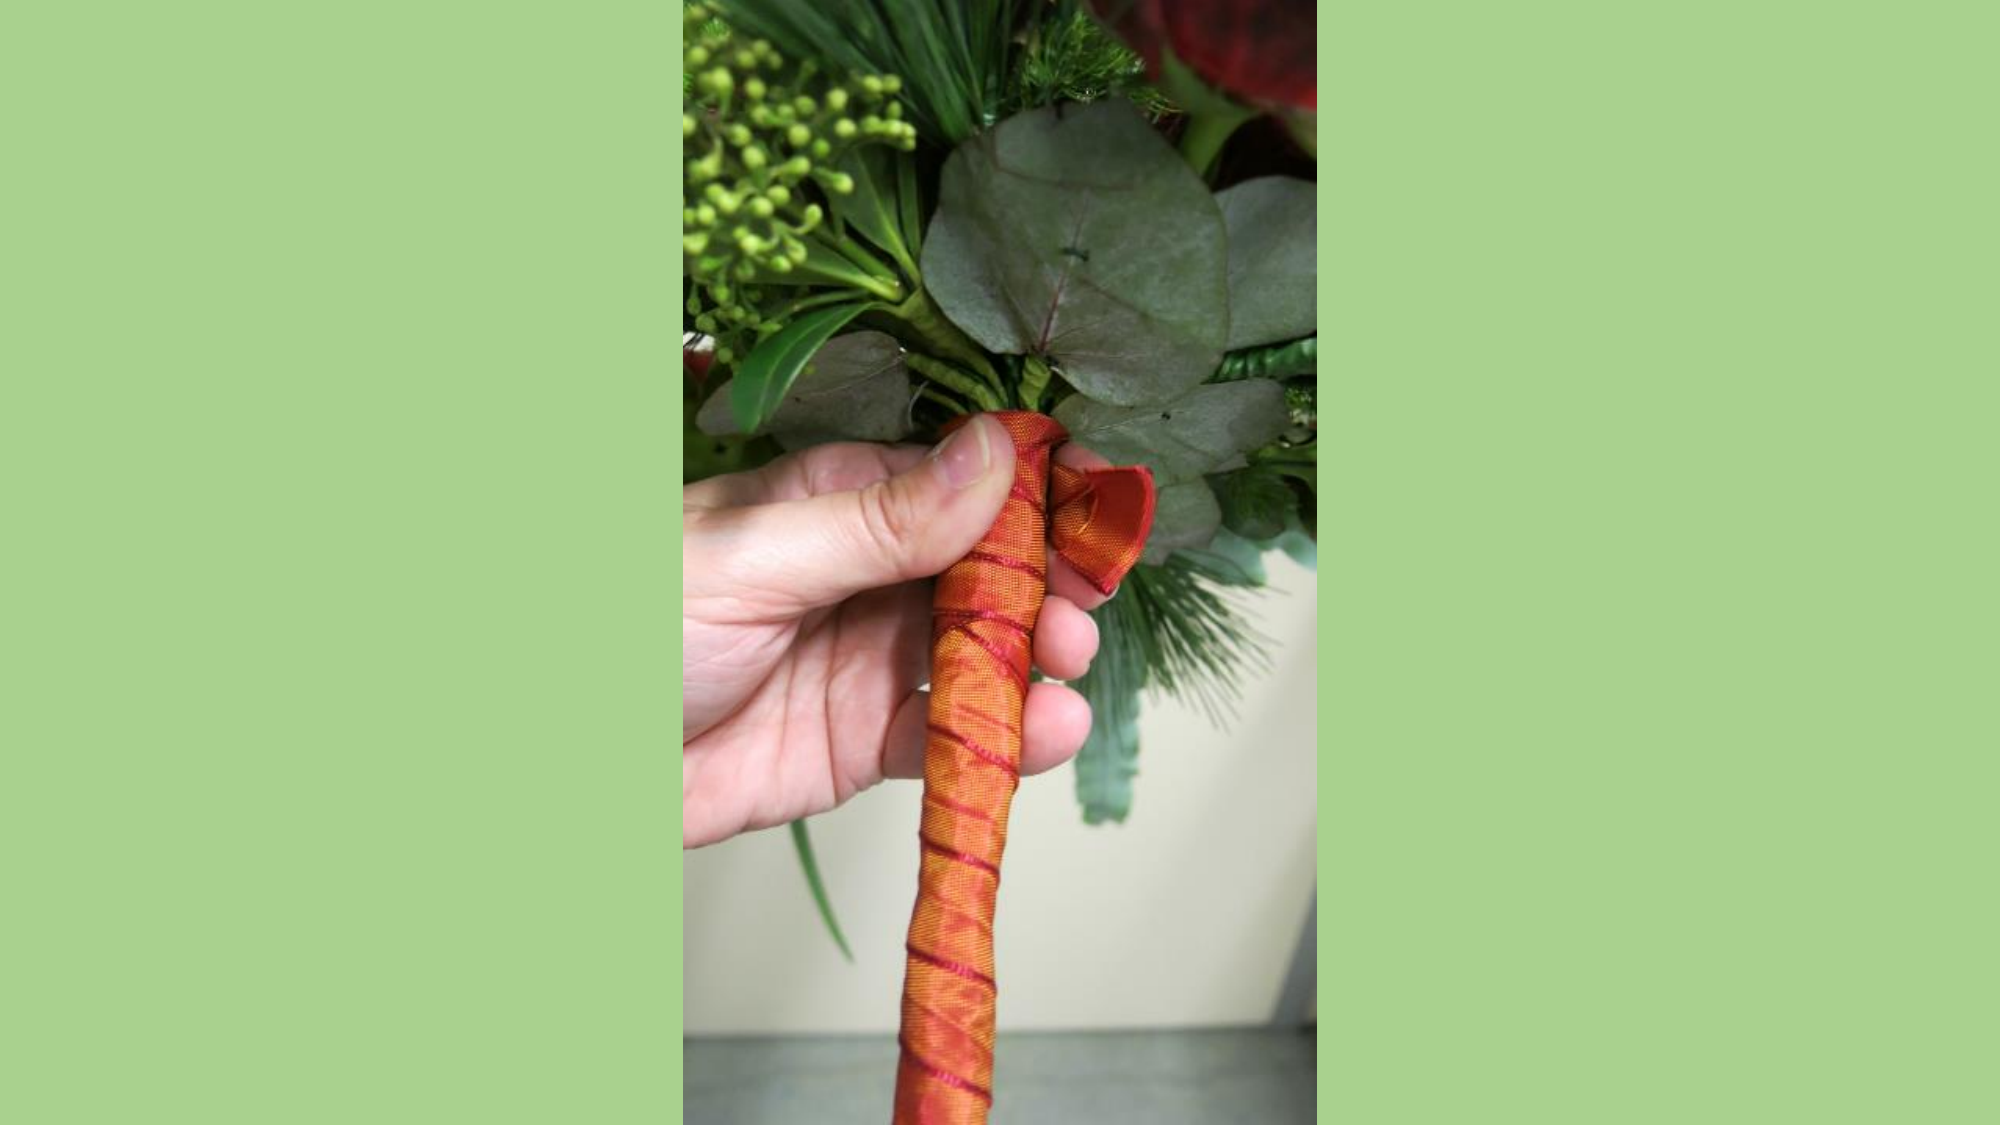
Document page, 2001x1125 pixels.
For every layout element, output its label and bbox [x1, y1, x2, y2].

picture [683, 0, 1317, 1125]
